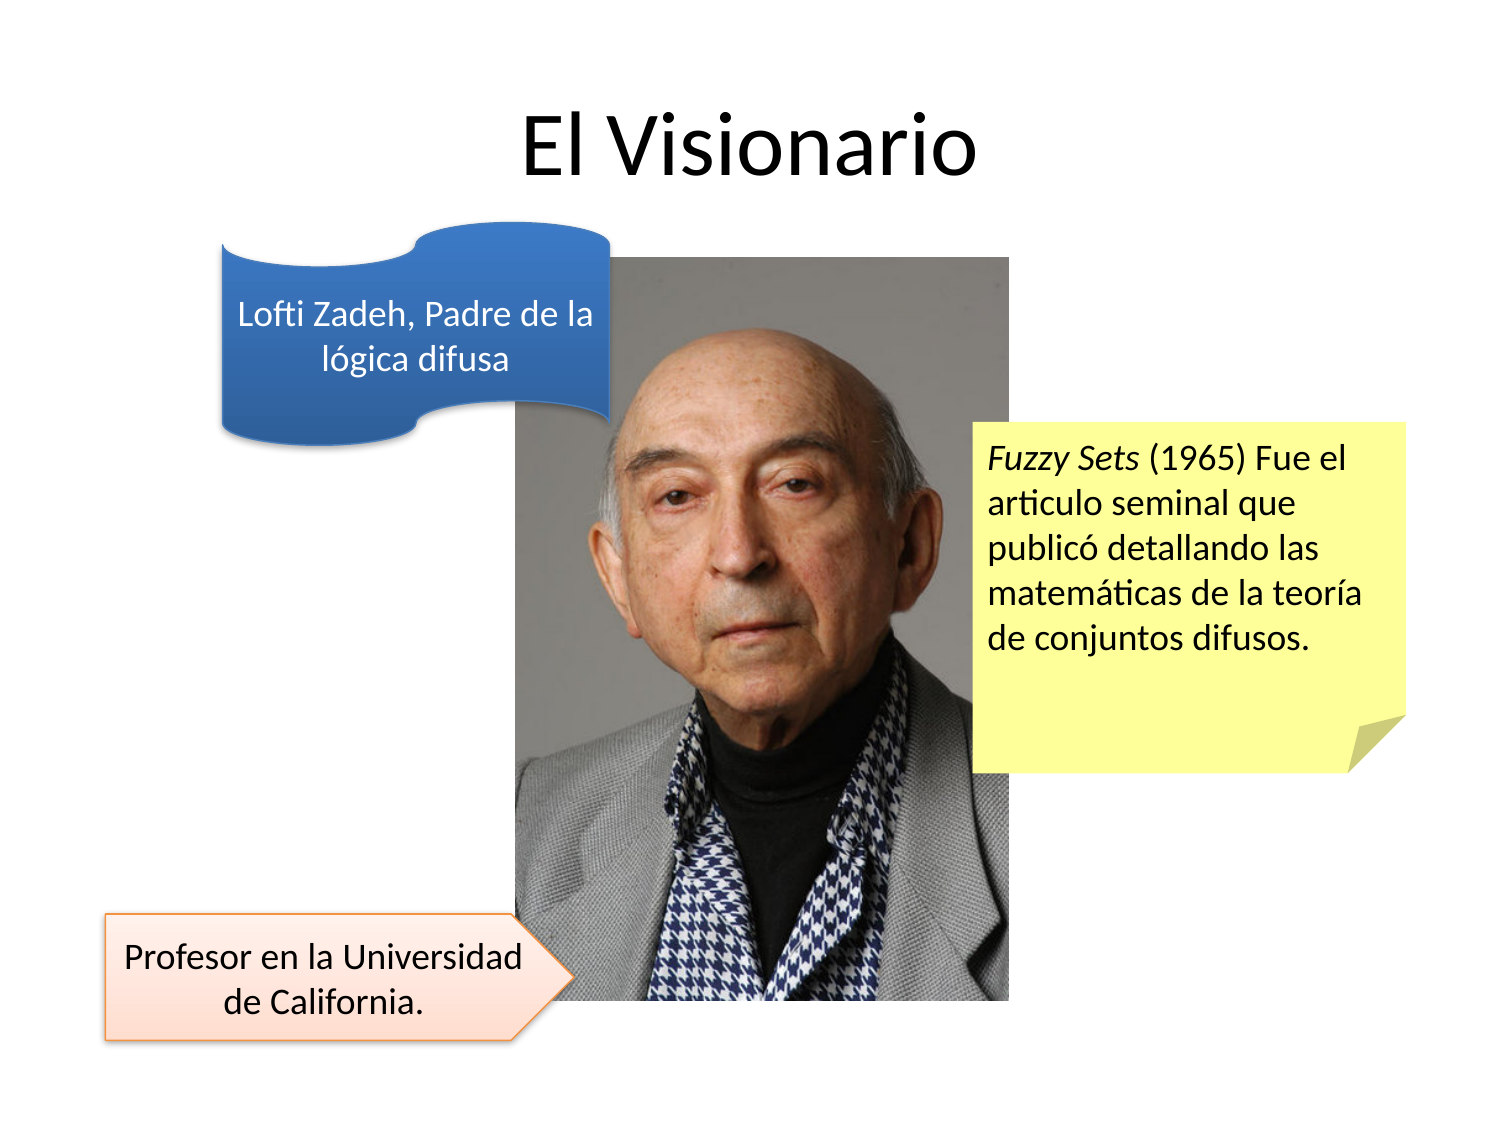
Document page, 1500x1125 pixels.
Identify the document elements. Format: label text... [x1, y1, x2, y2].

text_box Lofti Zadeh, Padre de la lógica difusa [221, 221, 611, 446]
text_box Fuzzy Sets (1965) Fue el articulo seminal que publicó detallando las matemáticas de la teoría de conjuntos difusos. [1014, 419, 1409, 776]
text_box Profesor en la Universidad de California. [104, 913, 543, 1042]
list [515, 257, 1010, 1001]
title El Visionario [75, 45, 1425, 233]
